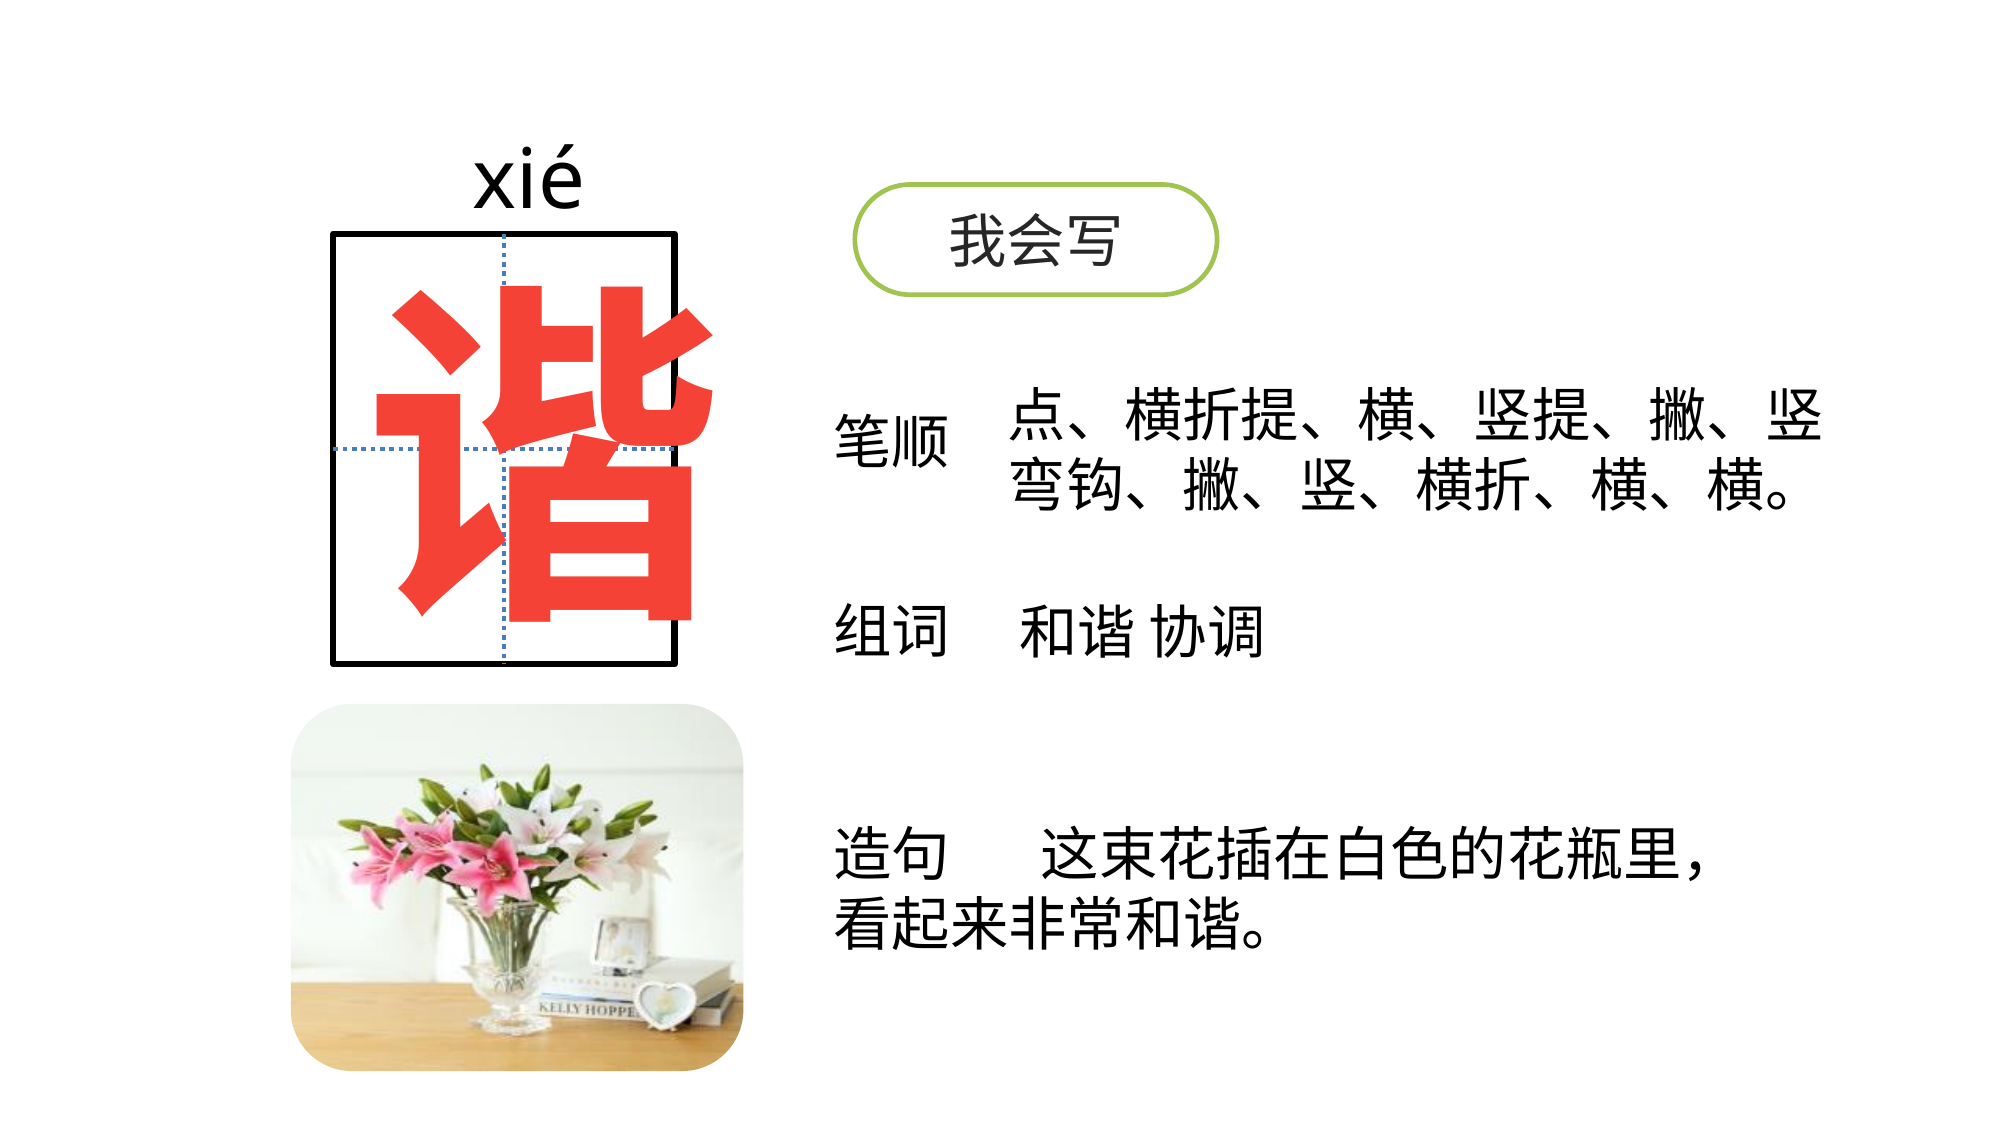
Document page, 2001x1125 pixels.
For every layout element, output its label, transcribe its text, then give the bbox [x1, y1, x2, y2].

text_box 造句 这束花插在白色的花瓶里，看起来非常和谐。 [819, 809, 1787, 964]
text_box 和谐 协调 [1004, 587, 1615, 673]
text_box 笔顺 [819, 397, 975, 483]
text_box 点、横折提、横、竖提、撇、竖弯钩、撇、竖、横折、横、横。 [993, 370, 1846, 526]
text_box xié [457, 117, 688, 221]
text_box 谐 [349, 221, 756, 669]
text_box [333, 233, 675, 665]
picture [290, 703, 744, 1072]
text_box 组词 [819, 586, 975, 672]
text_box 我会写 [852, 182, 1220, 297]
